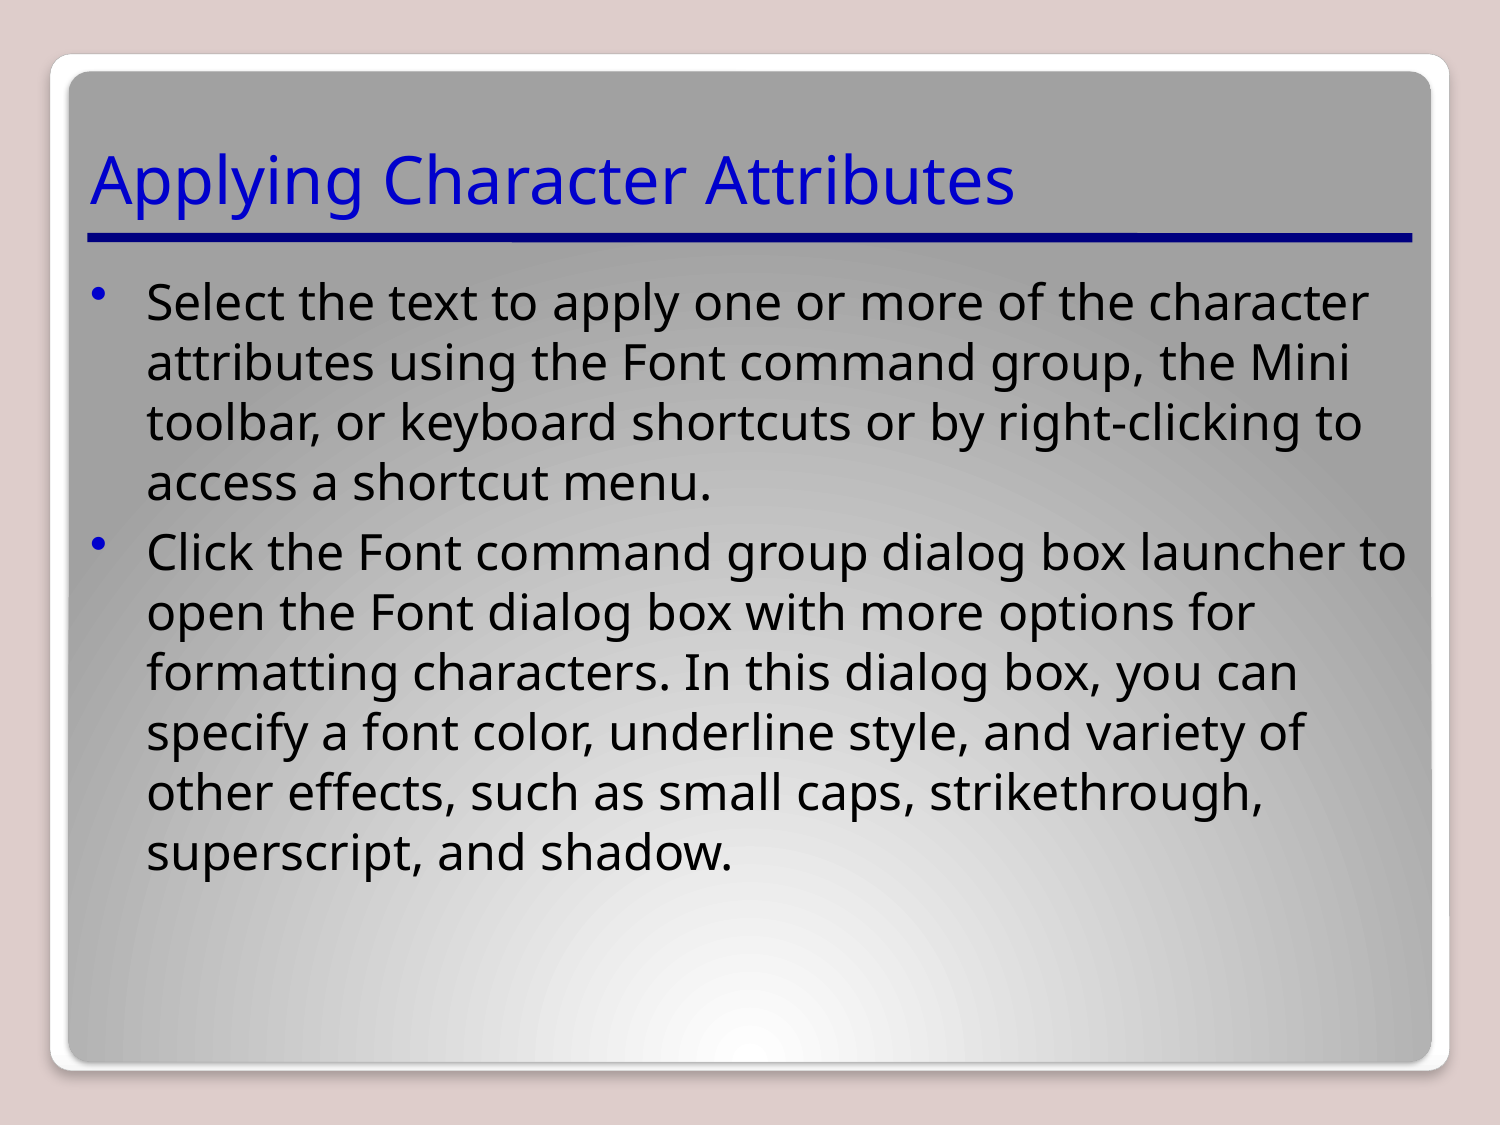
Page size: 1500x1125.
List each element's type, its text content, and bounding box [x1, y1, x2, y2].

title Applying Character Attributes [74, 74, 1426, 226]
list Select the text to apply one or more of the character attributes using the Font command group, the Mini toolbar, or keyboard shortcuts or by right-clicking to access a shortcut menu. Click the Font command group dialog box launcher to open the Font dialog box with more options for formatting characters. In this dialog box, you can specify a font color, underline style, and variety of other effects, such as small caps, strikethrough, superscript, and shadow. [74, 262, 1426, 1063]
